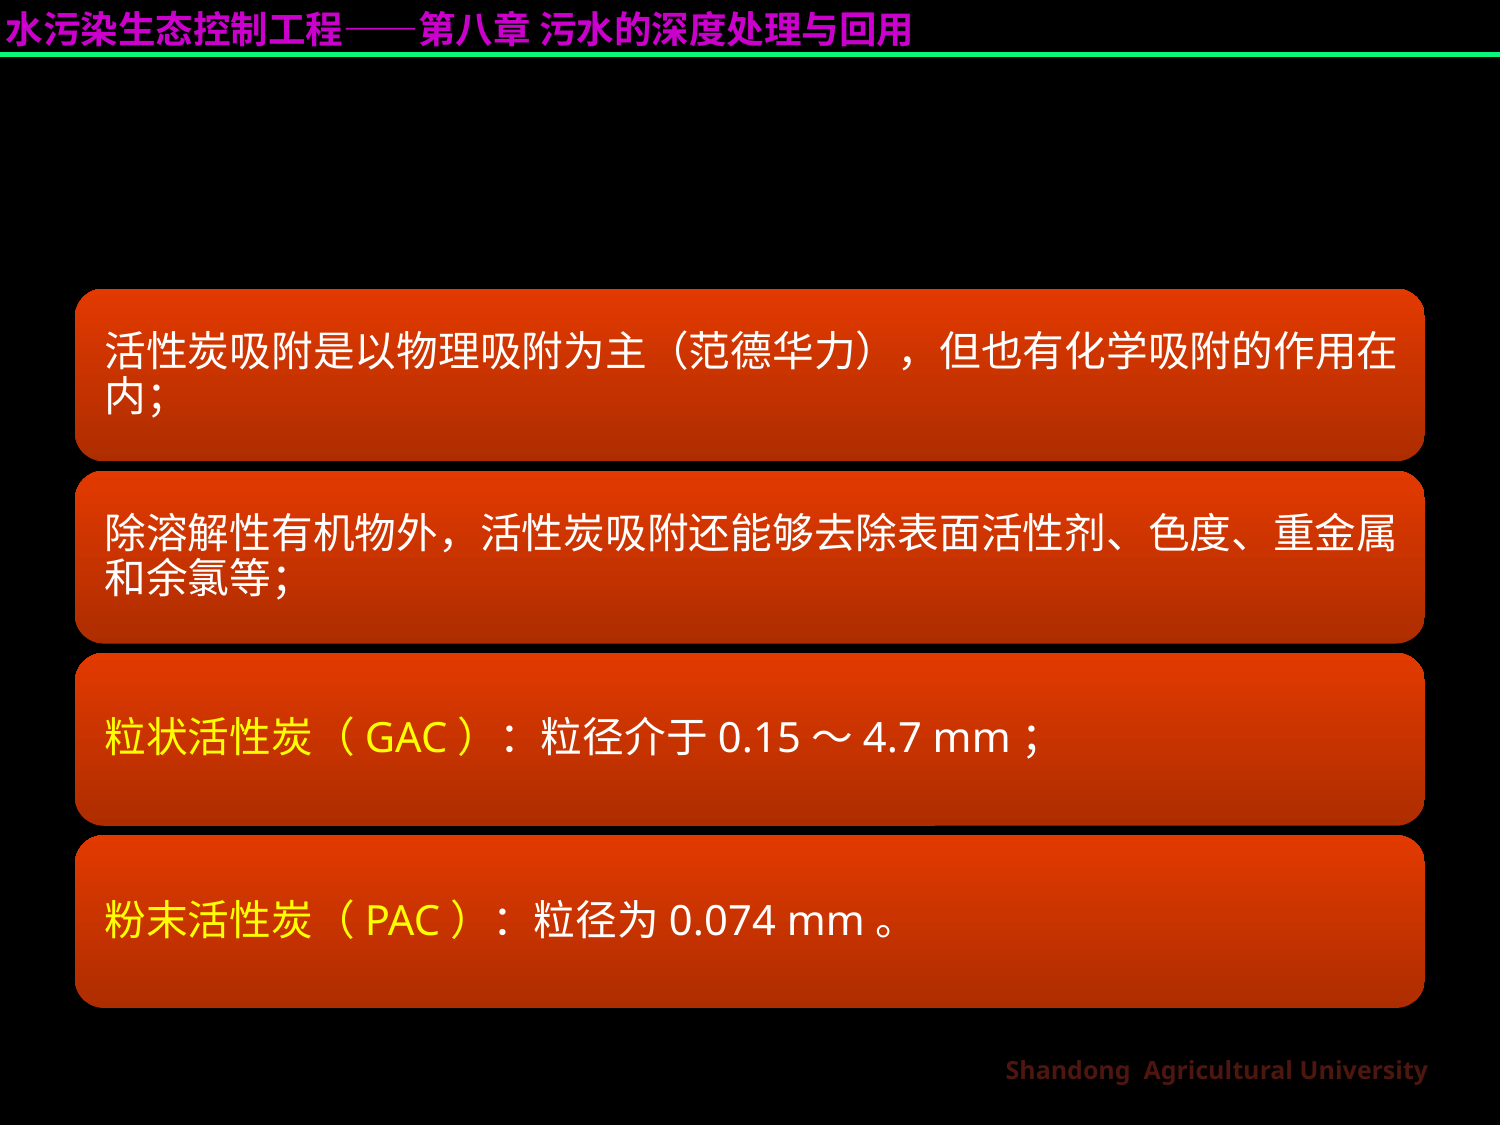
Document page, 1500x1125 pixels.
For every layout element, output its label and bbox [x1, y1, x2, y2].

list [74, 276, 1426, 1020]
